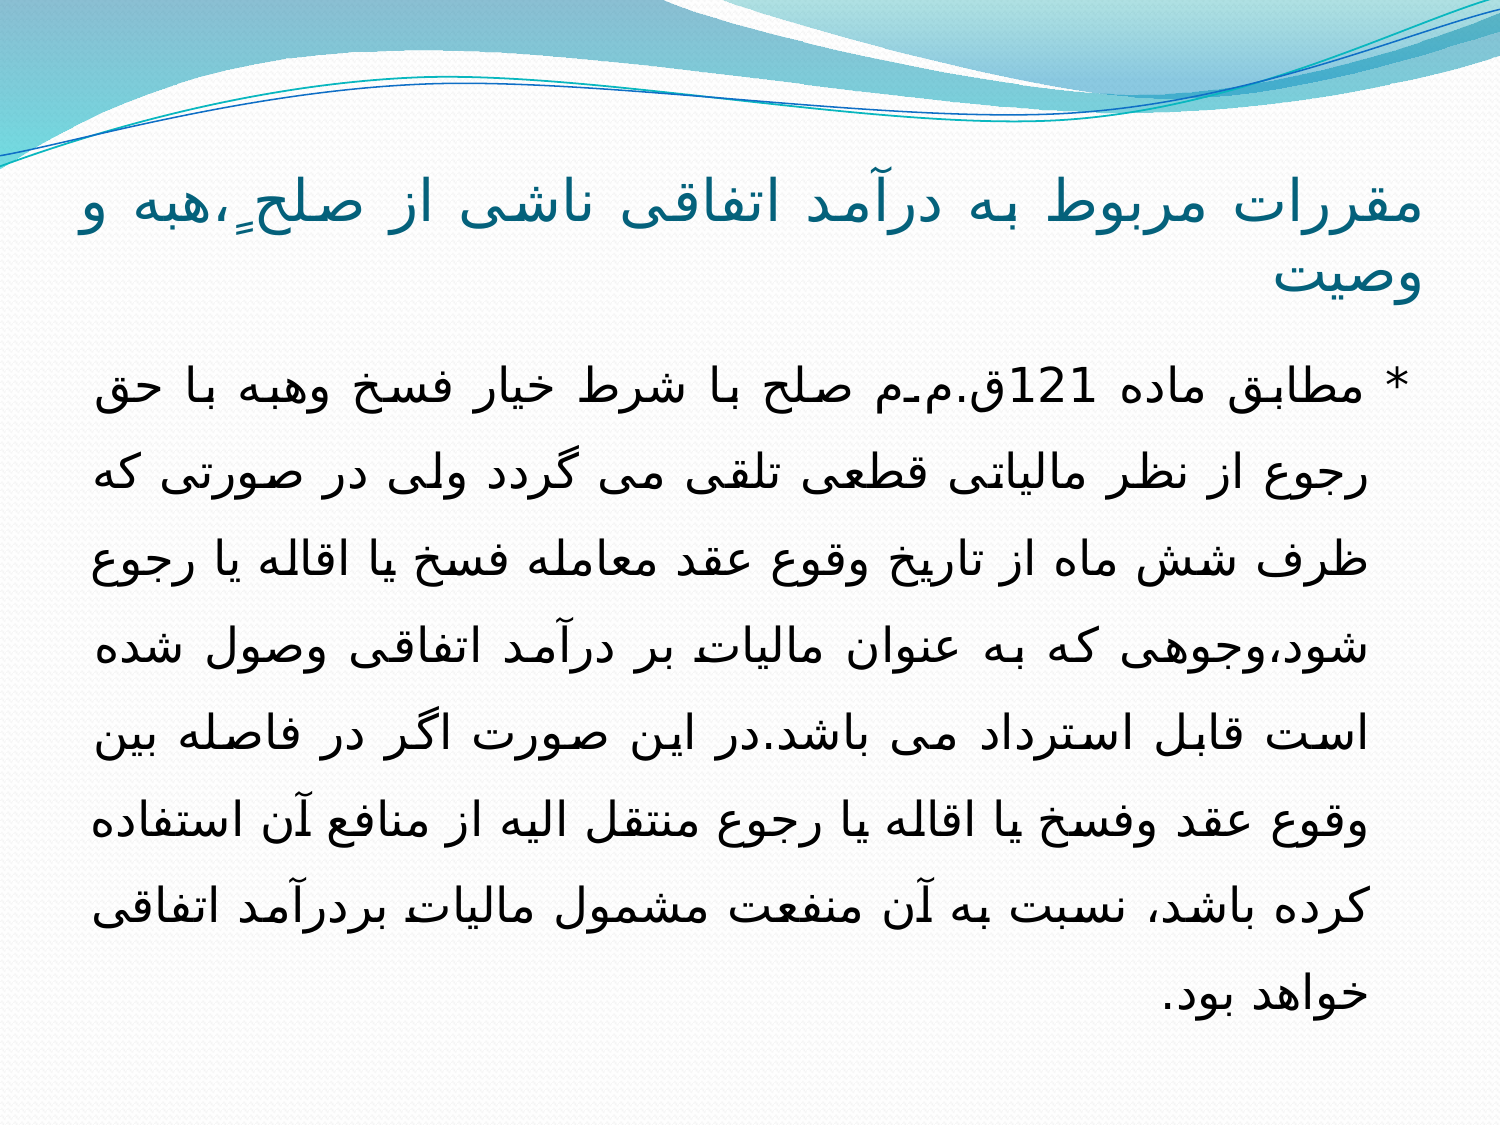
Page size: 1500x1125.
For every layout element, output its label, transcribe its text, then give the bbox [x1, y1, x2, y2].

title مقررات مربوط به درآمد اتفاقی ناشی از صلح ٍ،هبه و وصیت [75, 115, 1425, 303]
list * مطابق ماده 121ق.م.م صلح با شرط خیار فسخ وهبه با حق رجوع از نظر مالیاتی قطعی تلقی می گردد ولی در صورتی که ظرف شش ماه از تاریخ وقوع عقد معامله فسخ یا اقاله یا رجوع شود،وجوهی که به عنوان مالیات بر درآمد اتفاقی وصول شده است قابل استرداد می باشد.در این صورت اگر در فاصله بین وقوع عقد وفسخ یا اقاله یا رجوع منتقل الیه از منافع آن استفاده کرده باشد، نسبت به آن منفعت مشمول مالیات بردرآمد اتفاقی خواهد بود. [75, 317, 1425, 1038]
